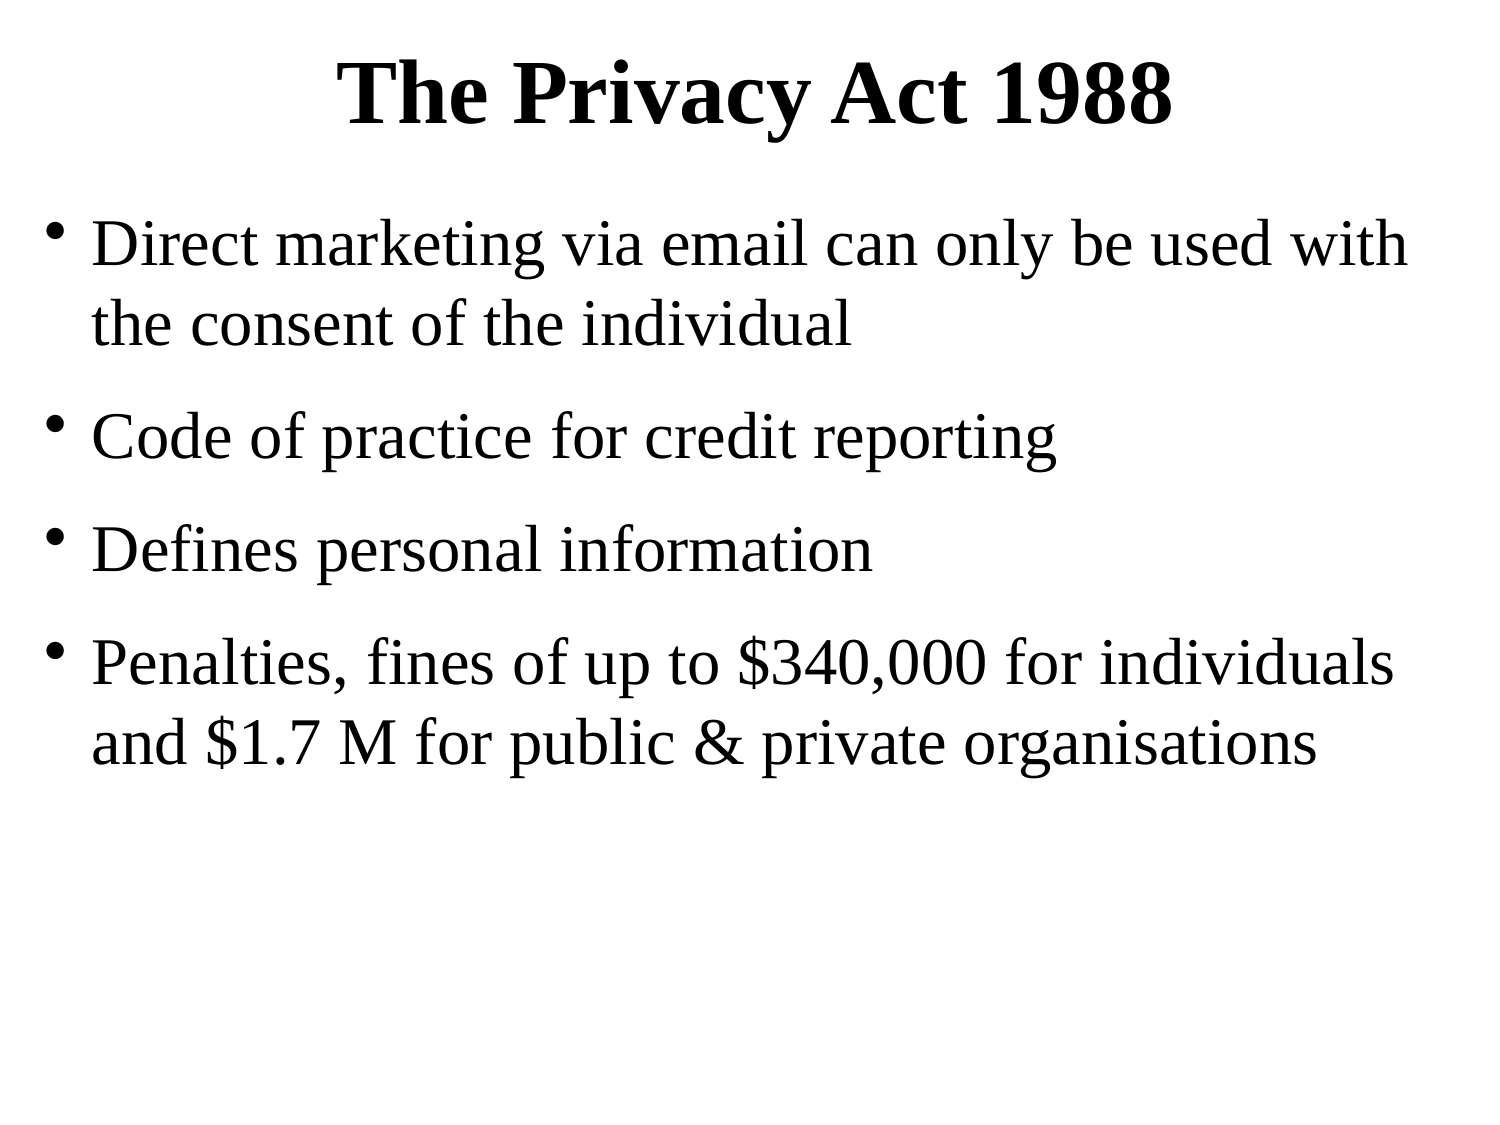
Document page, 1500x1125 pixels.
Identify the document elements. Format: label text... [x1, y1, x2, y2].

text_box The Privacy Act 1988 [74, 24, 1438, 150]
text_box Direct marketing via email can only be used with the consent of the individual Code of practice for credit reporting Defines personal information Penalties, fines of up to $340,000 for individuals and $1.7 M for public & private organisations [29, 191, 1438, 899]
